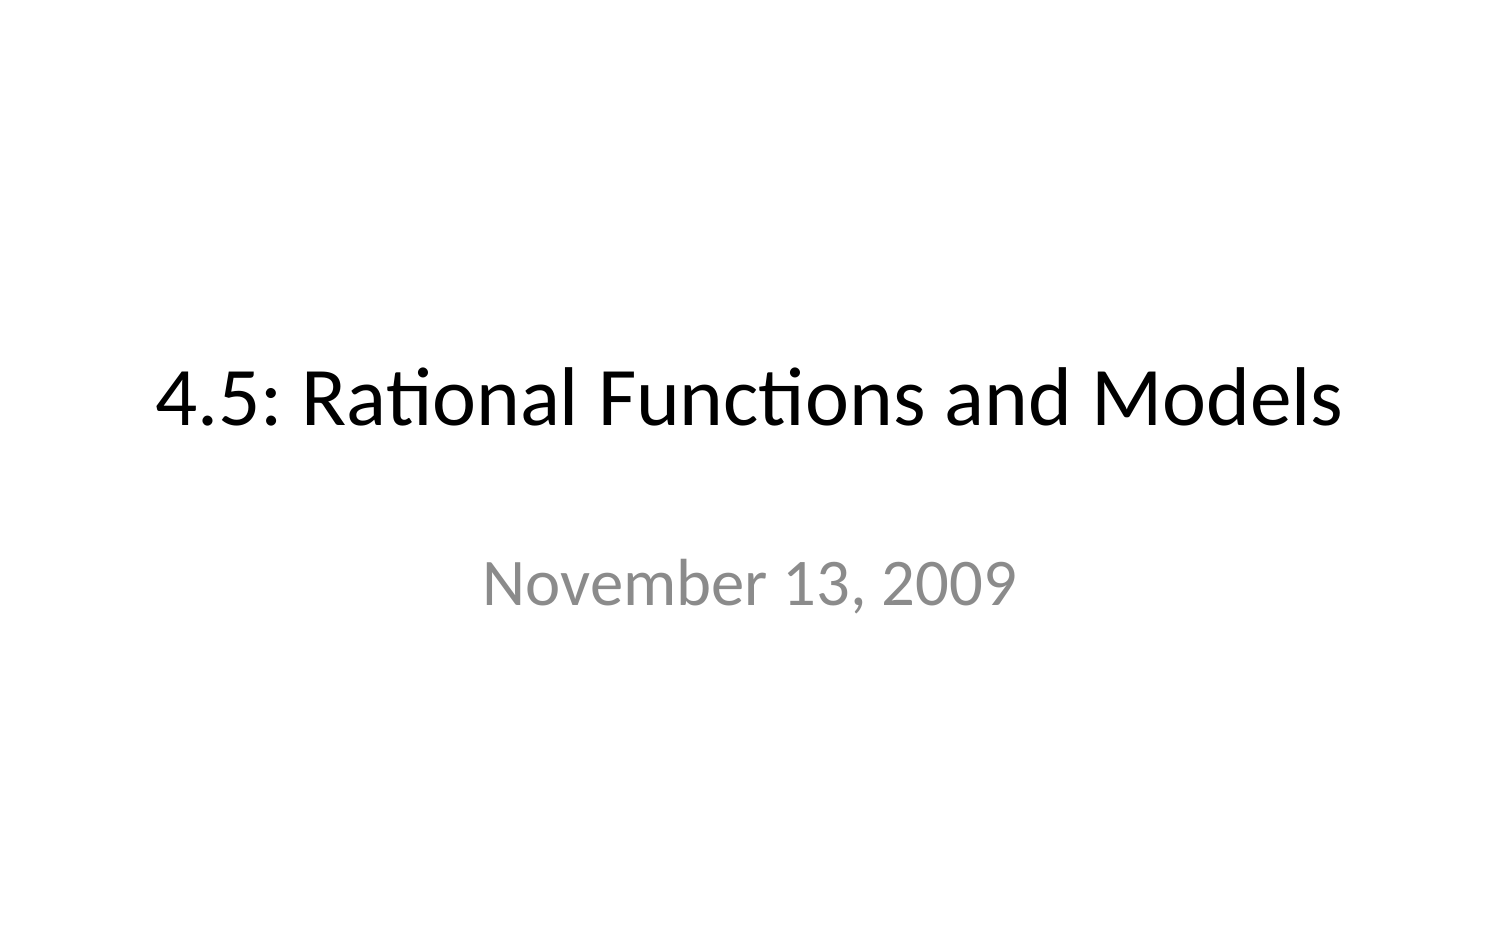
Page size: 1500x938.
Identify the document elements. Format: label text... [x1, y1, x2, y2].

title 4.5: Rational Functions and Models [112, 291, 1388, 493]
subtitle November 13, 2009 [225, 531, 1275, 771]
